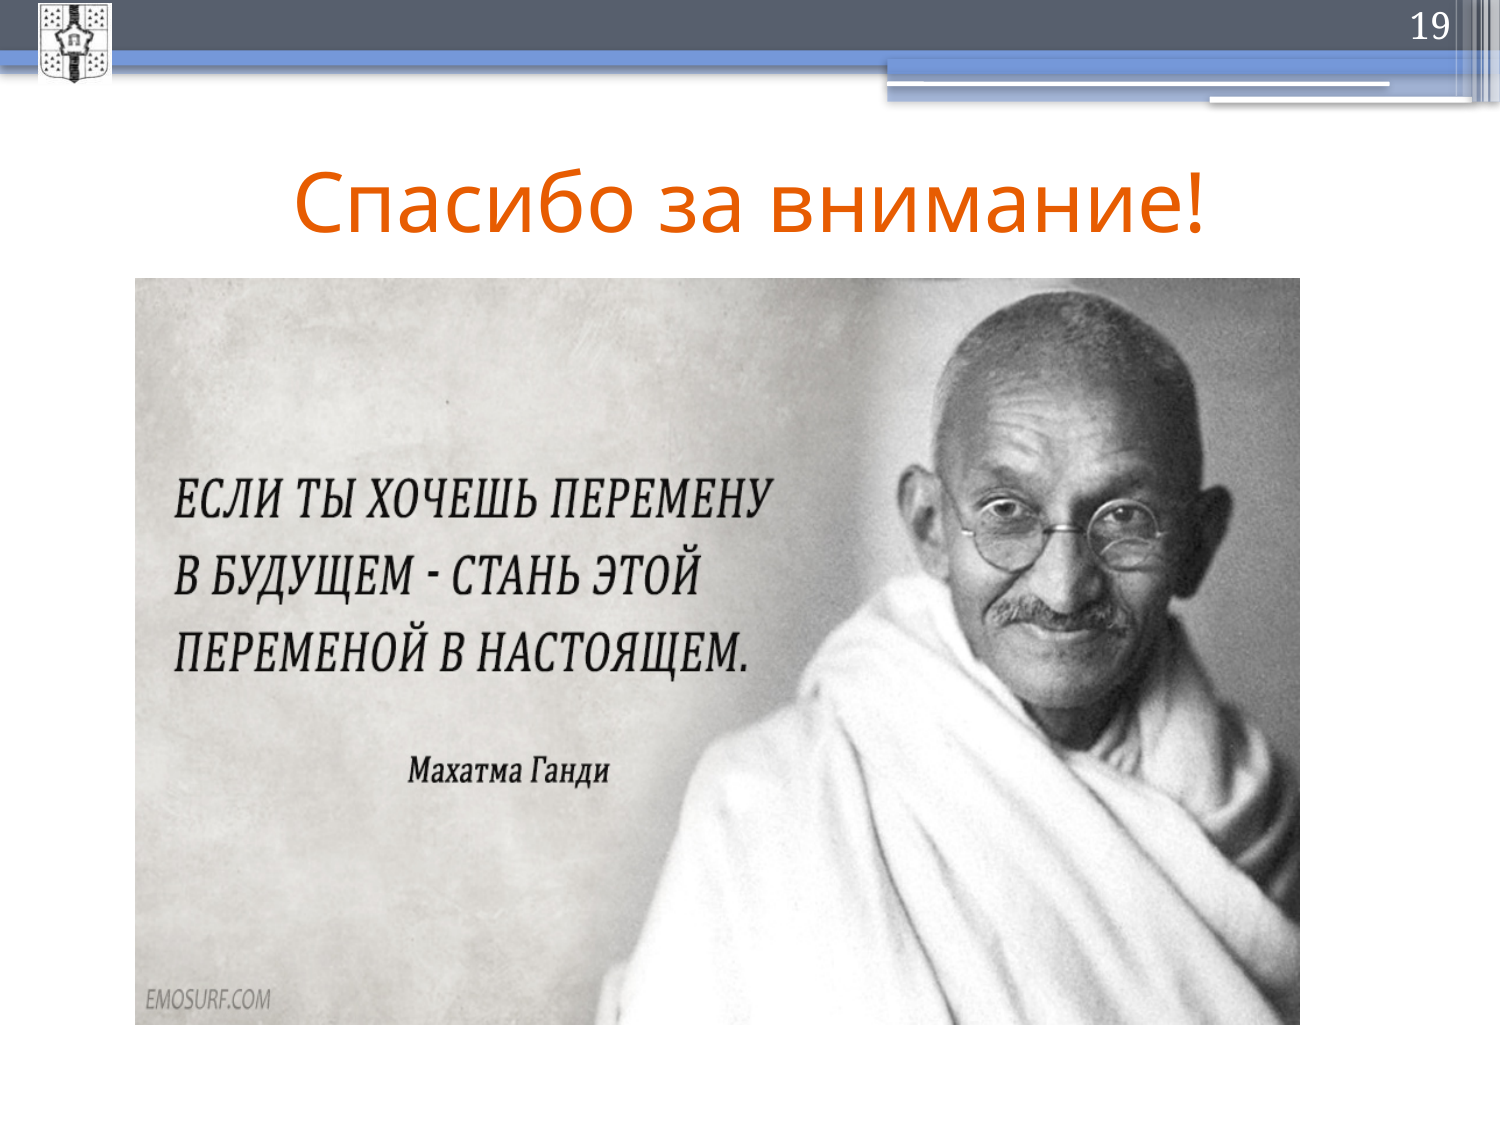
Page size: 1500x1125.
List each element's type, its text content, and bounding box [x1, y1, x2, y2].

picture [37, 2, 112, 84]
picture [135, 278, 1301, 1025]
title Спасибо за внимание! [75, 86, 1425, 312]
slide_number 19 [1341, 0, 1466, 61]
